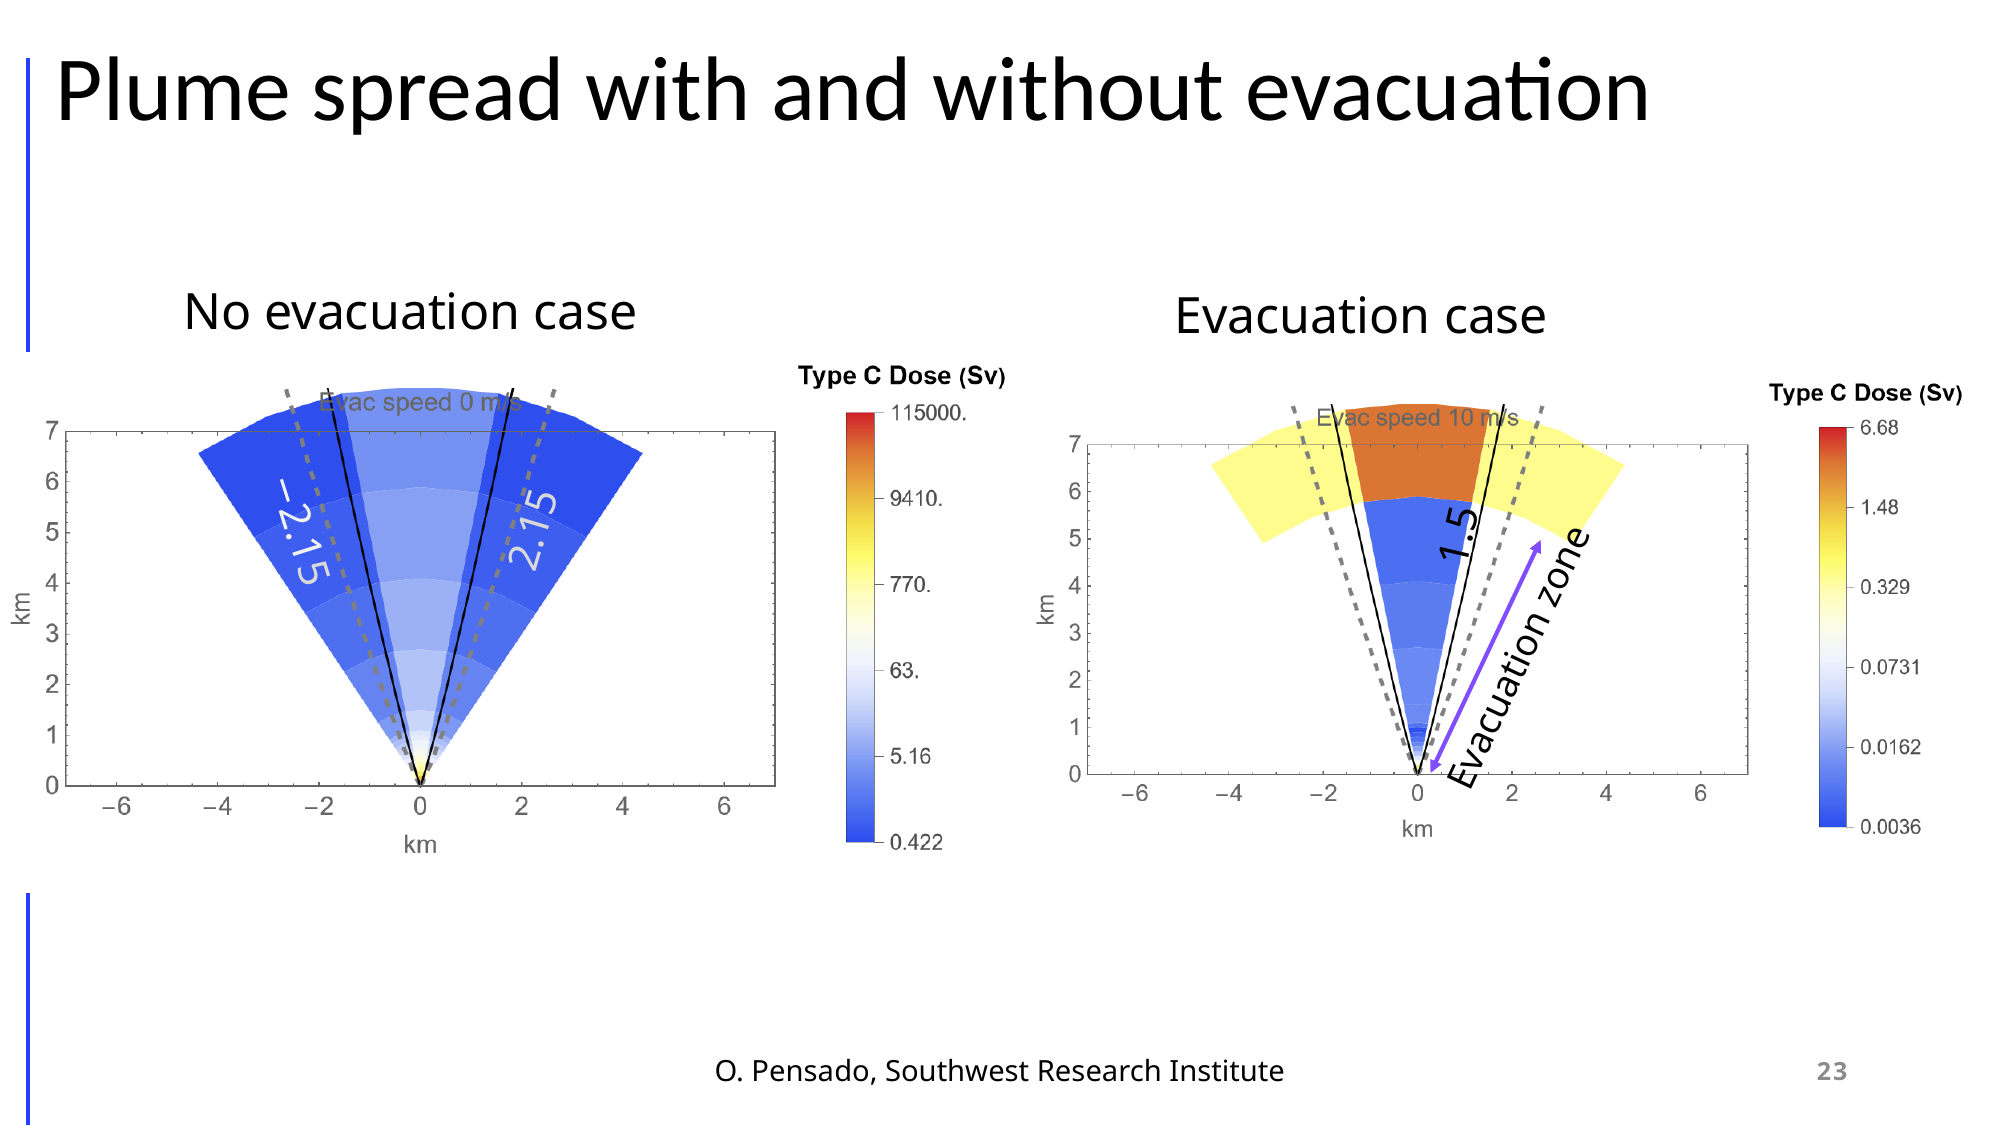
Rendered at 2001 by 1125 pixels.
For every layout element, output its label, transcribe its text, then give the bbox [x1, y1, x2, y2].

slide_number 23 [1412, 1042, 1863, 1103]
picture [1032, 371, 1974, 874]
title Plume spread with and without evacuation [40, 5, 1952, 176]
footer O. Pensado, Southwest Research Institute [662, 1042, 1338, 1103]
text_box Evacuation case [1159, 276, 1564, 351]
picture [6, 352, 1018, 893]
text_box No evacuation case [168, 271, 653, 347]
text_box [1430, 539, 1541, 773]
